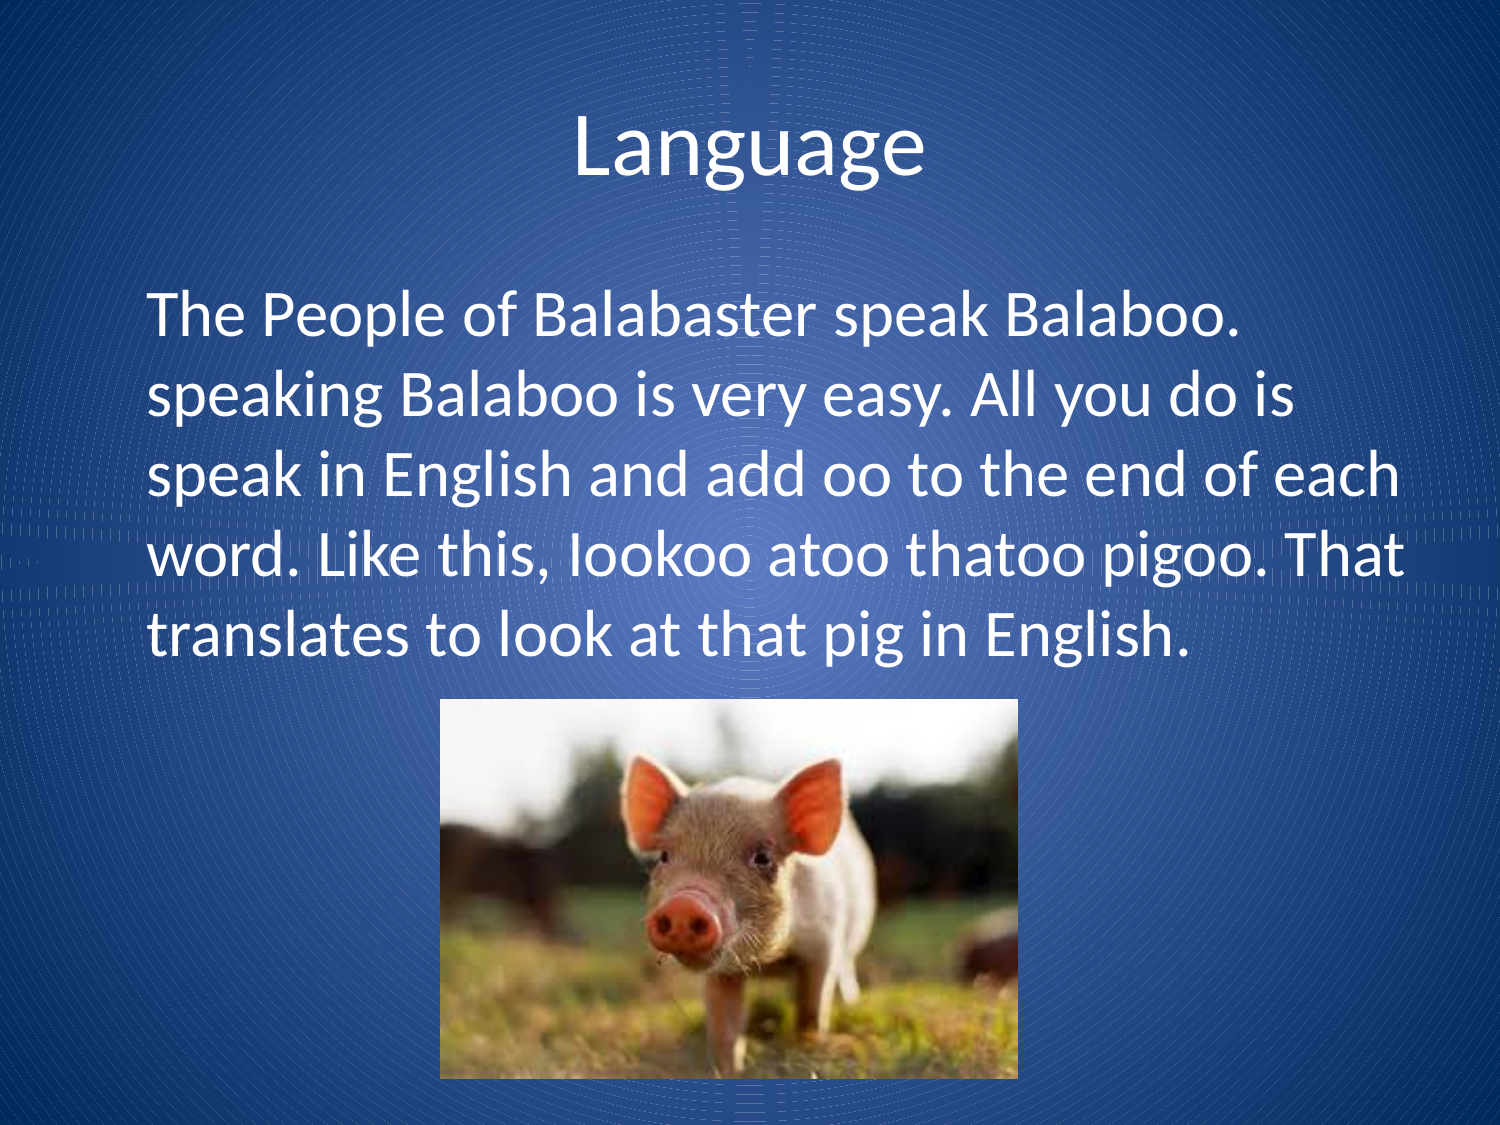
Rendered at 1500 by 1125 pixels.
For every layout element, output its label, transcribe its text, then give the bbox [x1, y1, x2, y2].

title Language [75, 45, 1425, 233]
list The People of Balabaster speak Balaboo. speaking Balaboo is very easy. All you do is speak in English and add oo to the end of each word. Like this, Iookoo atoo thatoo pigoo. That translates to look at that pig in English. [75, 262, 1425, 1005]
picture [440, 699, 1018, 1079]
